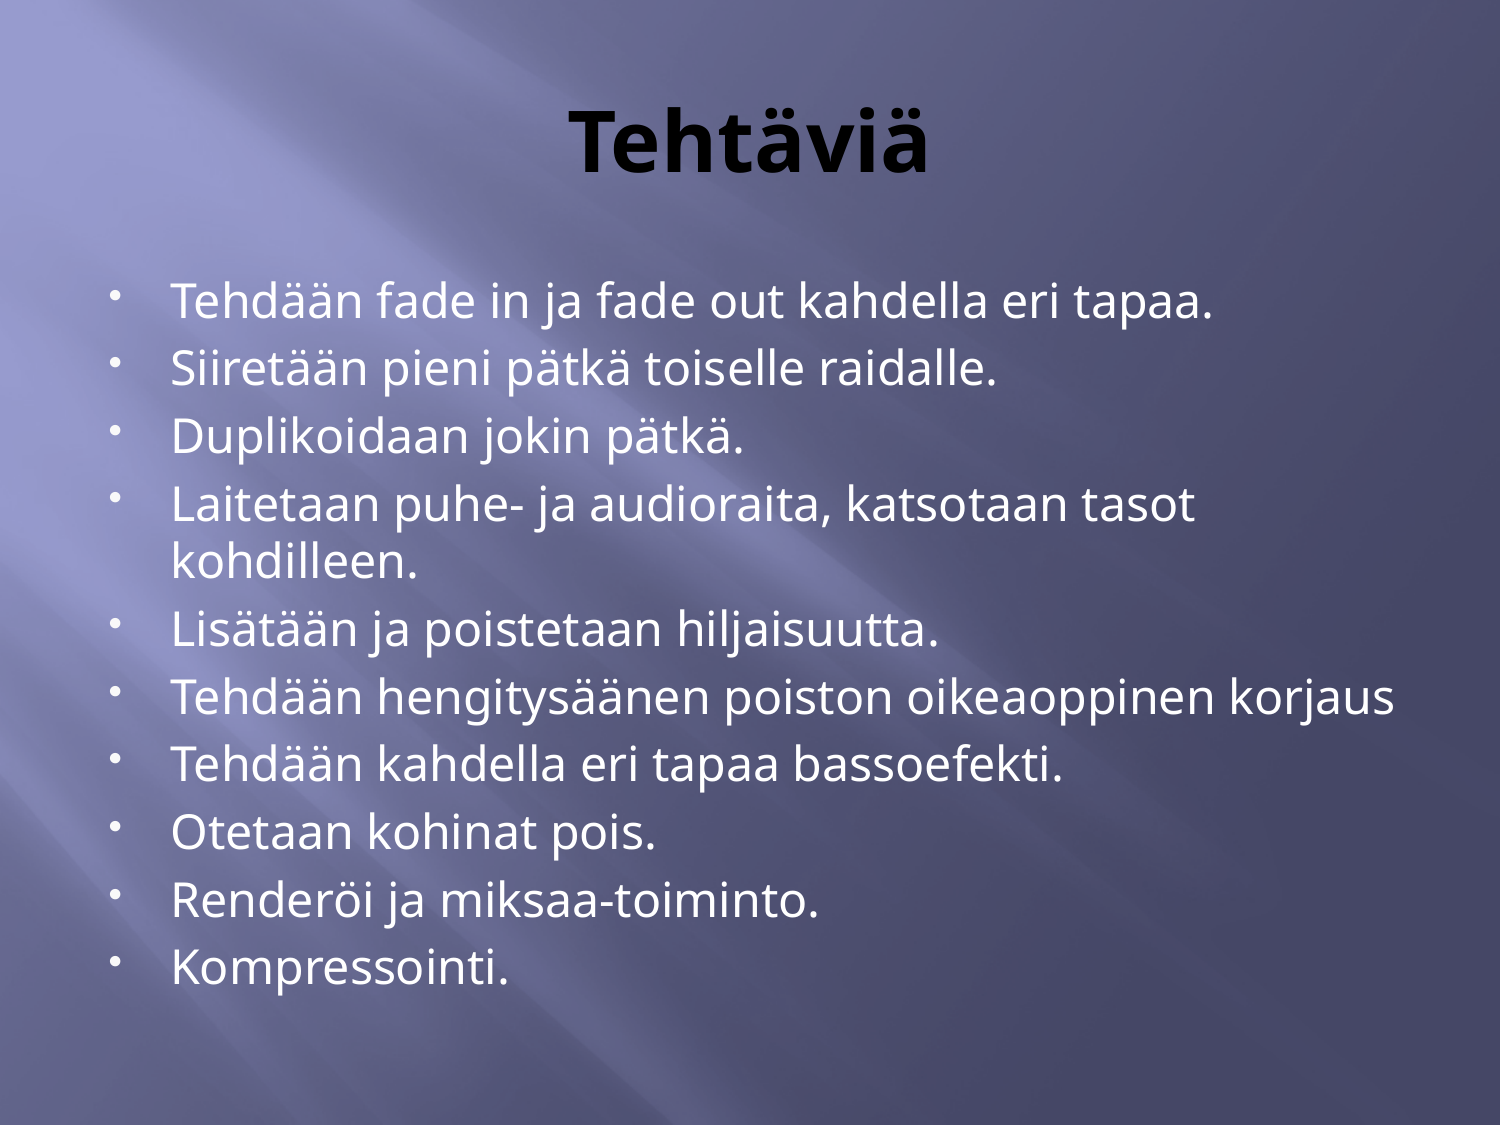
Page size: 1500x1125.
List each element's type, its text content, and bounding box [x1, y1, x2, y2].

title Tehtäviä [75, 45, 1425, 233]
list Tehdään fade in ja fade out kahdella eri tapaa. Siiretään pieni pätkä toiselle raidalle. Duplikoidaan jokin pätkä. Laitetaan puhe- ja audioraita, katsotaan tasot kohdilleen. Lisätään ja poistetaan hiljaisuutta. Tehdään hengitysäänen poiston oikeaoppinen korjaus Tehdään kahdella eri tapaa bassoefekti. Otetaan kohinat pois. Renderöi ja miksaa-toiminto. Kompressointi. [75, 262, 1425, 1035]
